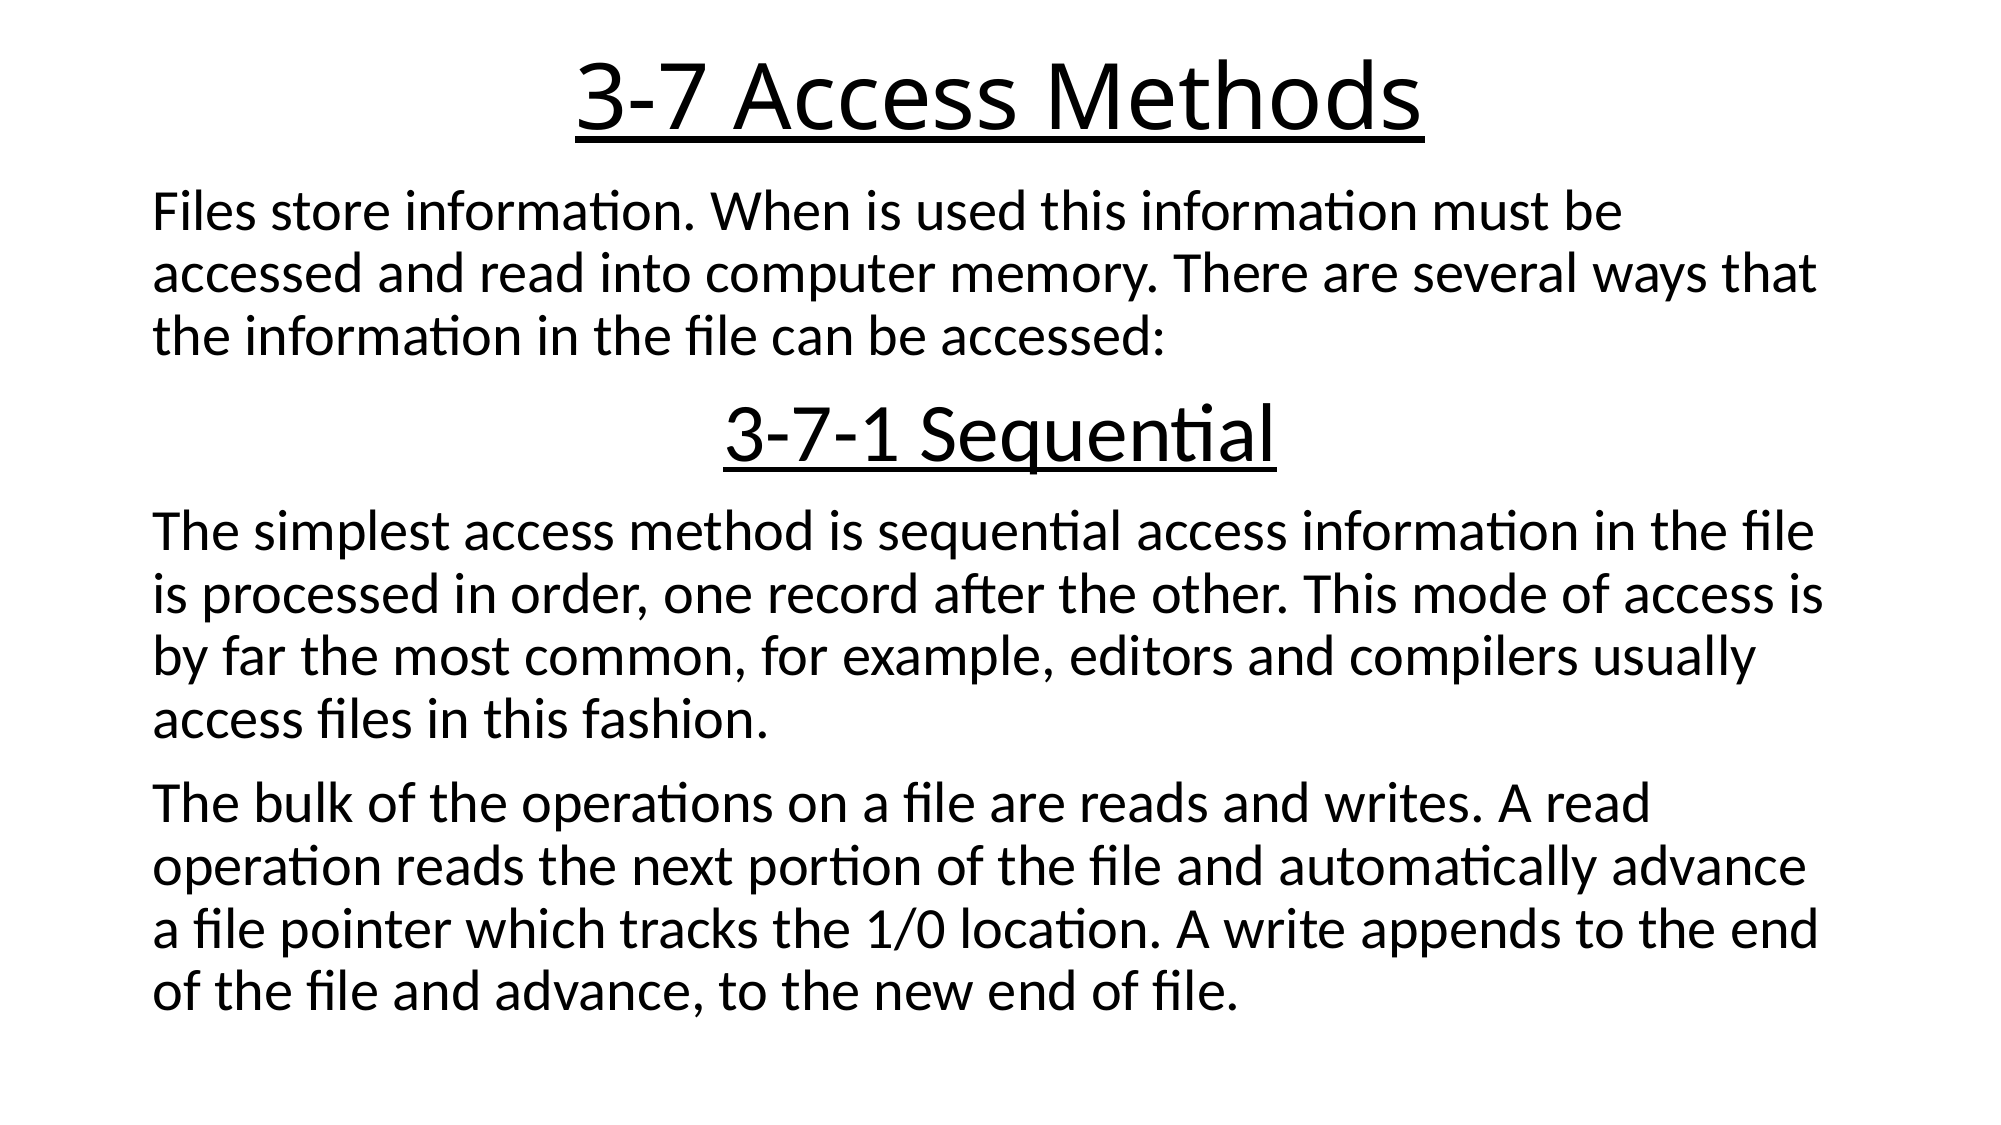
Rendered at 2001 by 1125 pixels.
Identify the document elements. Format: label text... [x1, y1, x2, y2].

text_box [0, 0, 2000, 75]
title 3-7 Access Methods [137, 76, 1863, 172]
list Files store information. When is used this information must be accessed and read into computer memory. There are several ways that the information in the file can be accessed: 3-7-1 Sequential The simplest access method is sequential access information in the file is processed in order, one record after the other. This mode of access is by far the most common, for example, editors and compilers usually access files in this fashion. The bulk of the operations on a file are reads and writes. A read operation reads the next portion of the file and automatically advance a file pointer which tracks the 1/0 location. A write appends to the end of the file and advance, to the new end of file. [137, 172, 1863, 1125]
